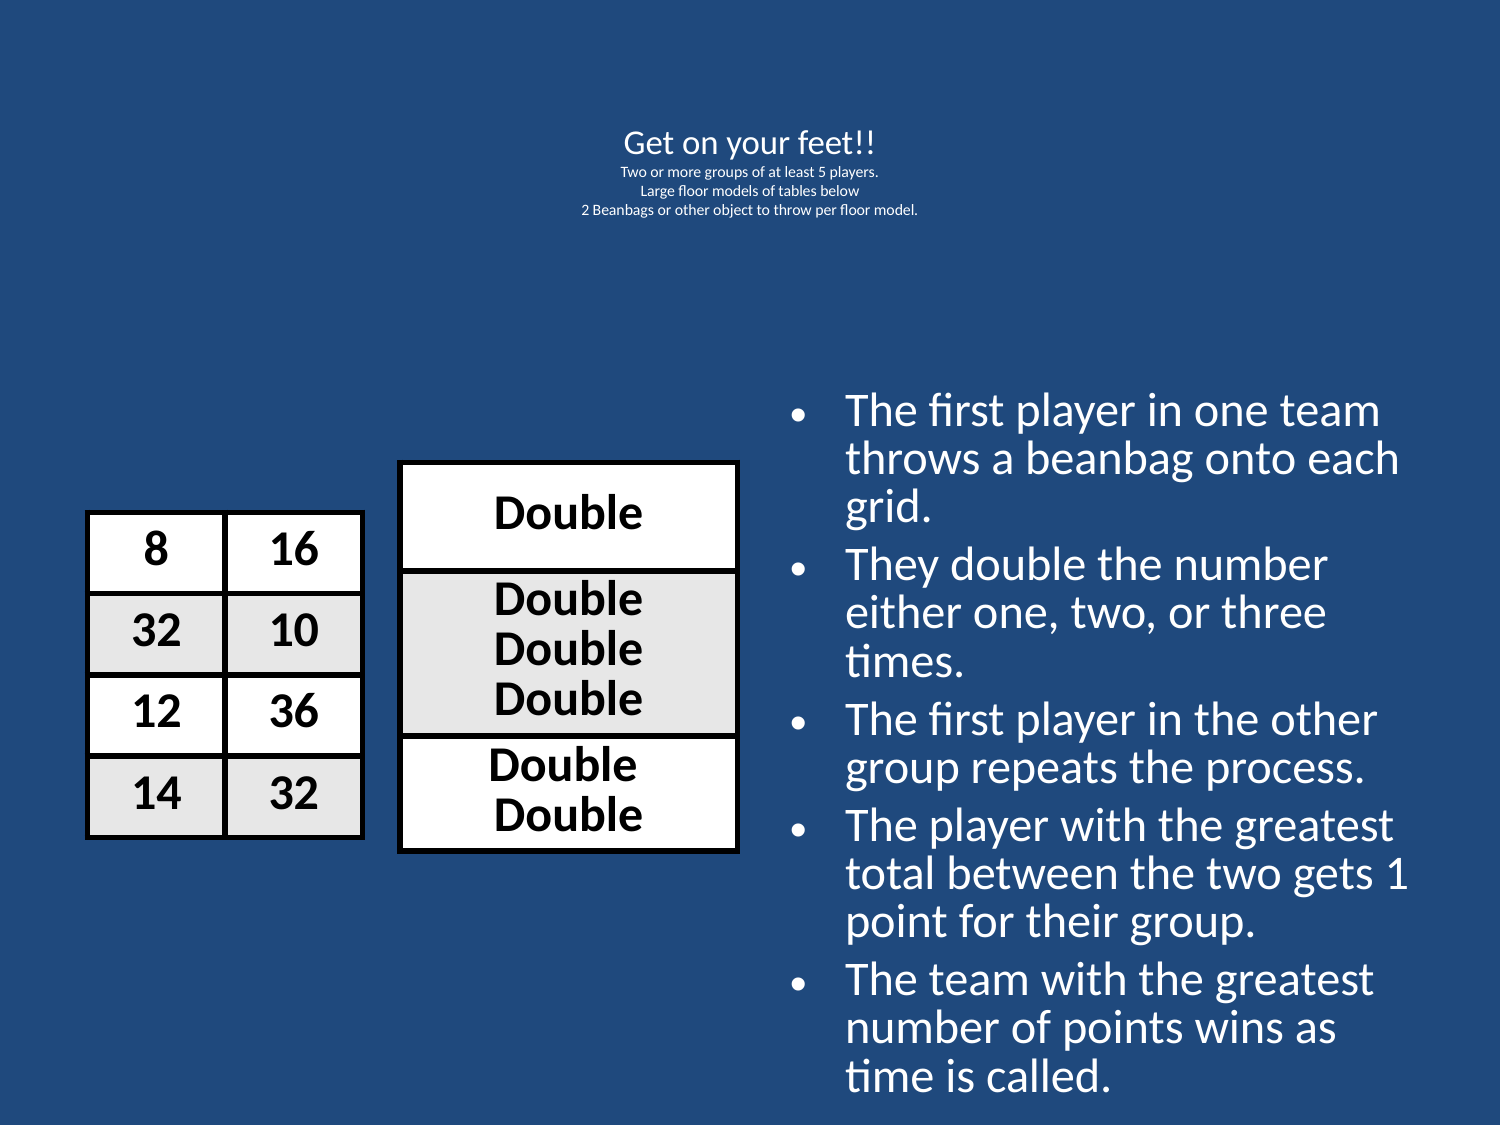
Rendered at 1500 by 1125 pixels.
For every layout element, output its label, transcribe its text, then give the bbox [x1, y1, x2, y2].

table_cell 32 [90, 596, 222, 672]
table_cell 14 [90, 759, 222, 835]
table_cell Double Double Double [403, 574, 735, 733]
table_header 8 [90, 515, 222, 591]
table_cell 32 [228, 759, 360, 835]
table_cell Double Double [403, 739, 735, 848]
table_cell 12 [90, 678, 222, 753]
list The first player in one team throws a beanbag onto each grid. They double the number either one, two, or three times. The first player in the other group repeats the process. The player with the greatest total between the two gets 1 point for their group. The team with the greatest number of points wins as time is called. [774, 382, 1438, 1125]
table_cell 36 [228, 678, 360, 753]
table_cell 10 [228, 596, 360, 672]
table_header 16 [228, 515, 360, 591]
table_header Double [403, 465, 735, 568]
title Get on your feet!! Two or more groups of at least 5 players. Large floor models of tables below 2 Beanbags or other object to throw per floor model. [75, 24, 1425, 313]
